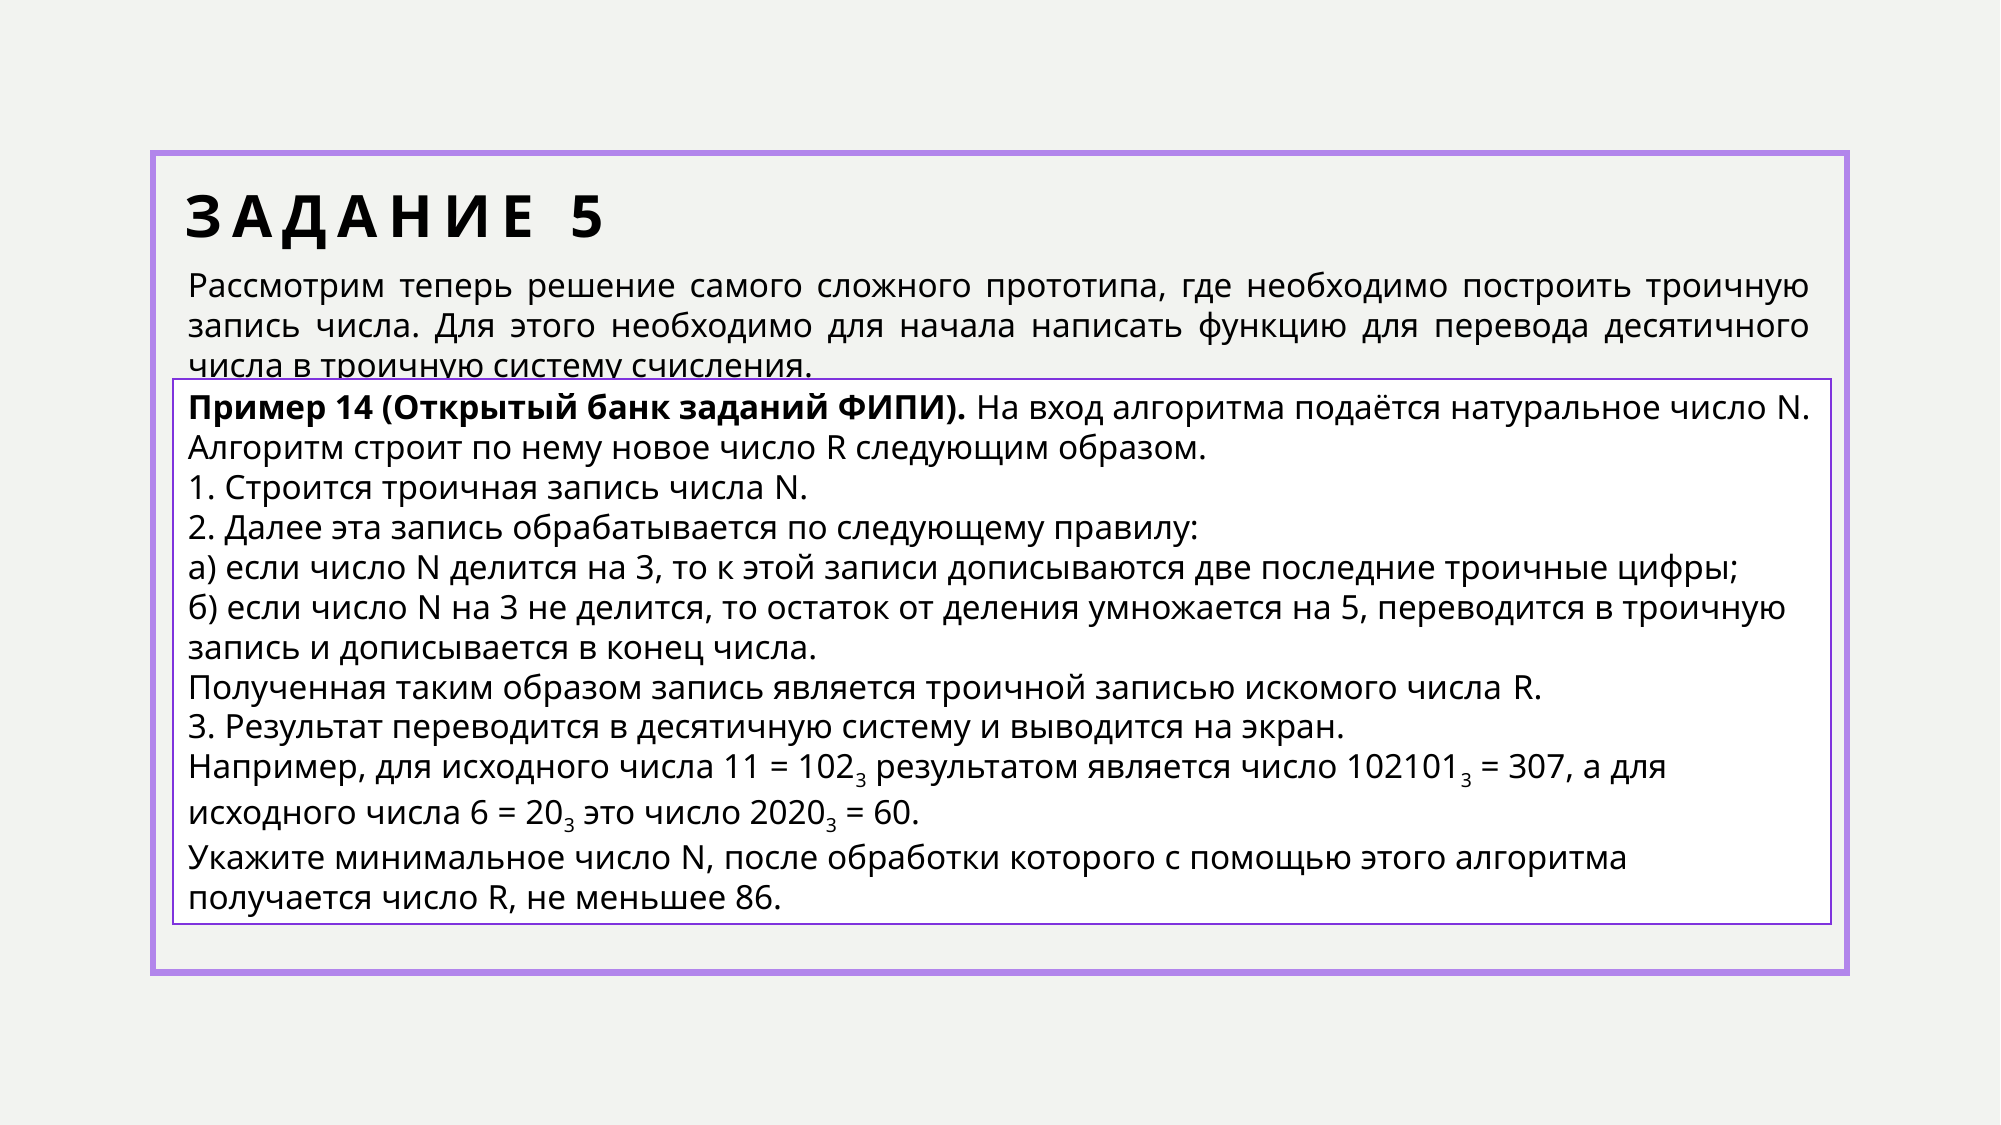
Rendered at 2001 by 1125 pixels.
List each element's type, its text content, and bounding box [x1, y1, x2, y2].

text_box Пример 14 (Открытый банк заданий ФИПИ). На вход алгоритма подаётся натуральное число N. Алгоритм строит по нему новое число R следующим образом. 1. Строится троичная запись числа N. 2. Далее эта запись обрабатывается по следующему правилу: а) если число N делится на 3, то к этой записи дописываются две последние троичные цифры; б) если число N на 3 не делится, то остаток от деления умножается на 5, переводится в троичную запись и дописывается в конец числа. Полученная таким образом запись является троичной записью искомого числа R. 3. Результат переводится в десятичную систему и выводится на экран. Например, для исходного числа 11 = 1023 результатом является число 1021013 = 307, а для исходного числа 6 = 203 это число 20203 = 60. Укажите минимальное число N, после обработки которого с помощью этого алгоритма получается число R, не меньшее 86. [172, 378, 1832, 925]
text_box Рассмотрим теперь решение самого сложного прототипа, где необходимо построить троичную запись числа. Для этого необходимо для начала написать функцию для перевода десятичного числа в троичную систему счисления. [173, 256, 1827, 378]
title Задание 5 [169, 80, 1642, 257]
